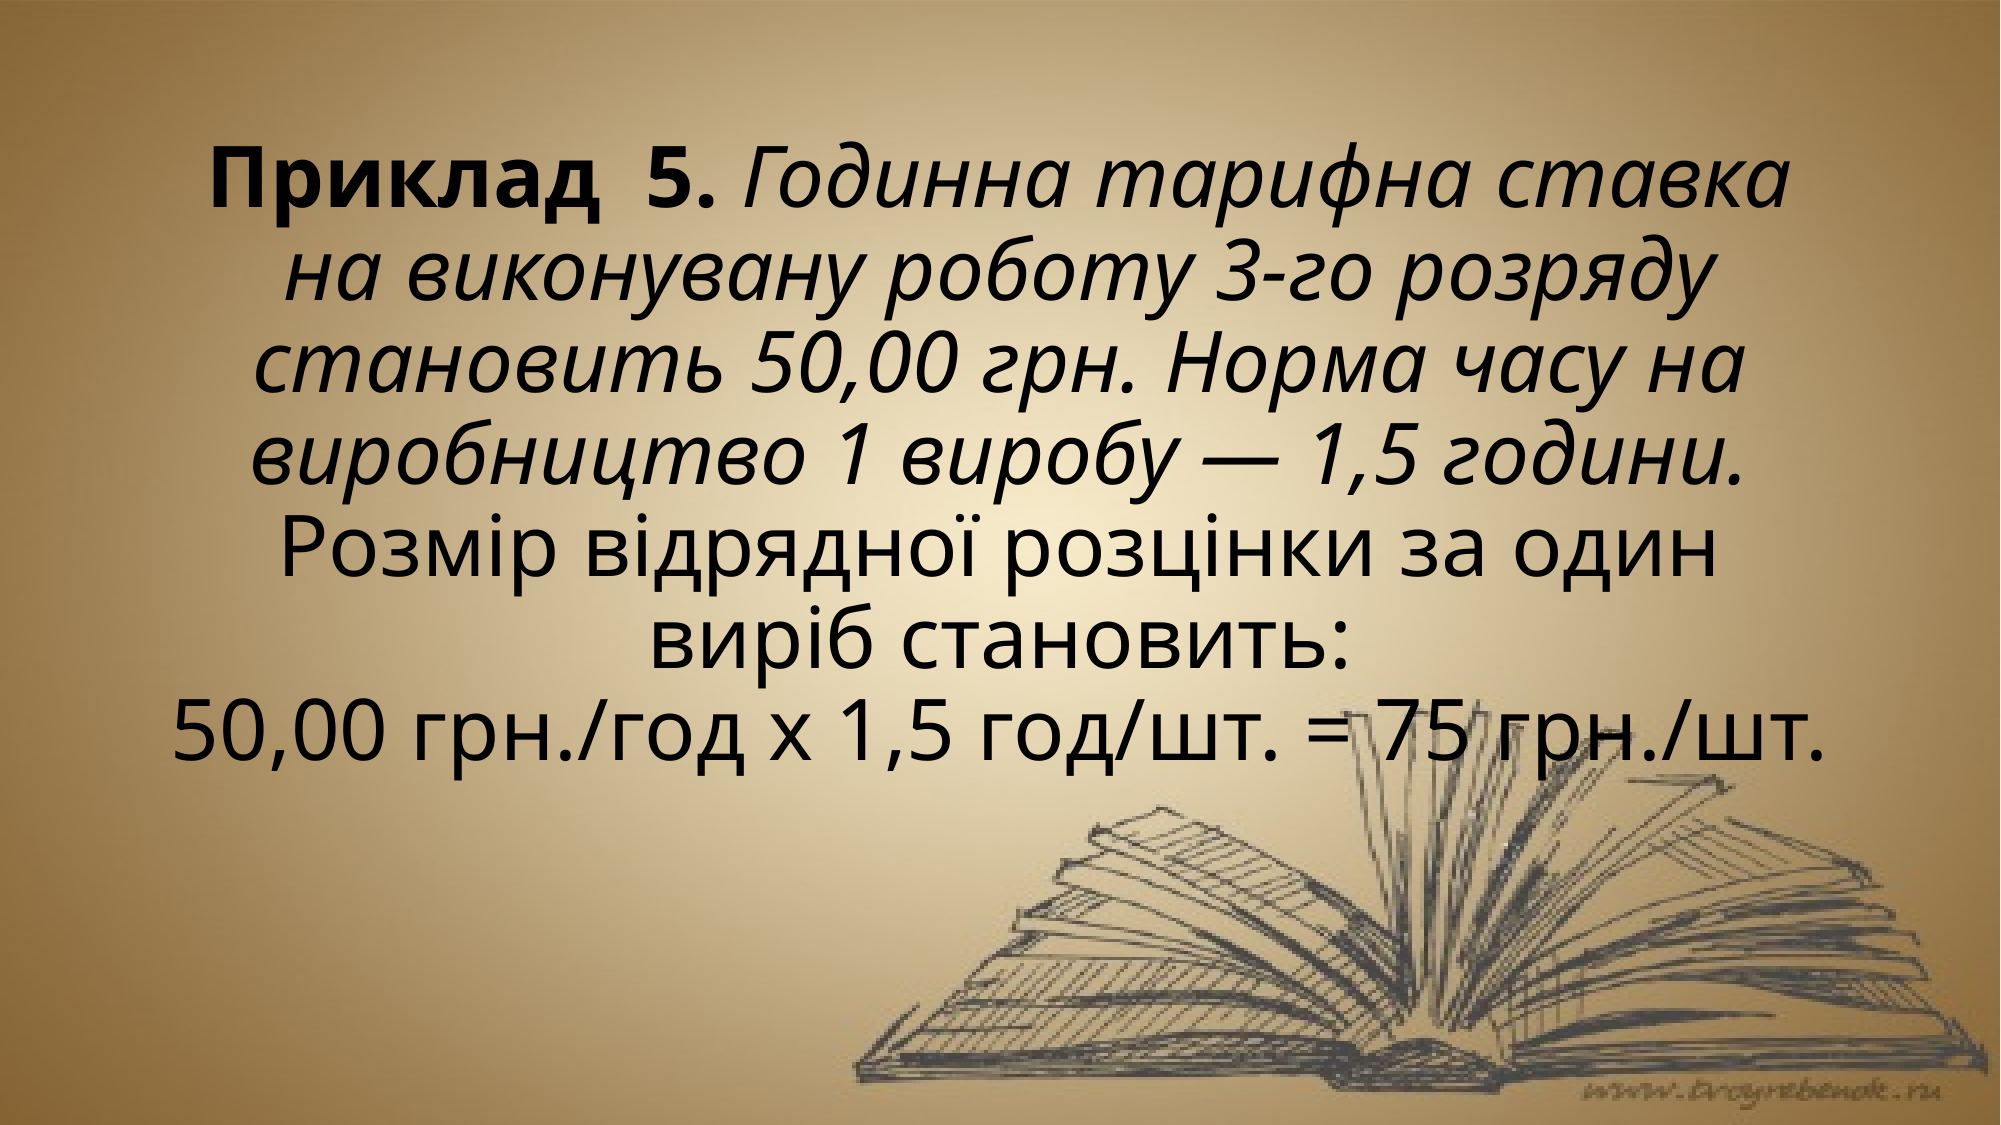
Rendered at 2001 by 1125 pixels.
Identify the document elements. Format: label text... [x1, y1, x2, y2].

picture [0, 0, 2001, 1125]
title Приклад 5. Годинна тарифна ставка на виконувану роботу 3-го розряду становить 50,00 грн. Норма часу на виробництво 1 виробу — 1,5 години. Розмір відрядної розцінки за один виріб становить: 50,00 грн./год х 1,5 год/шт. = 75 грн./шт. [137, 59, 1863, 956]
